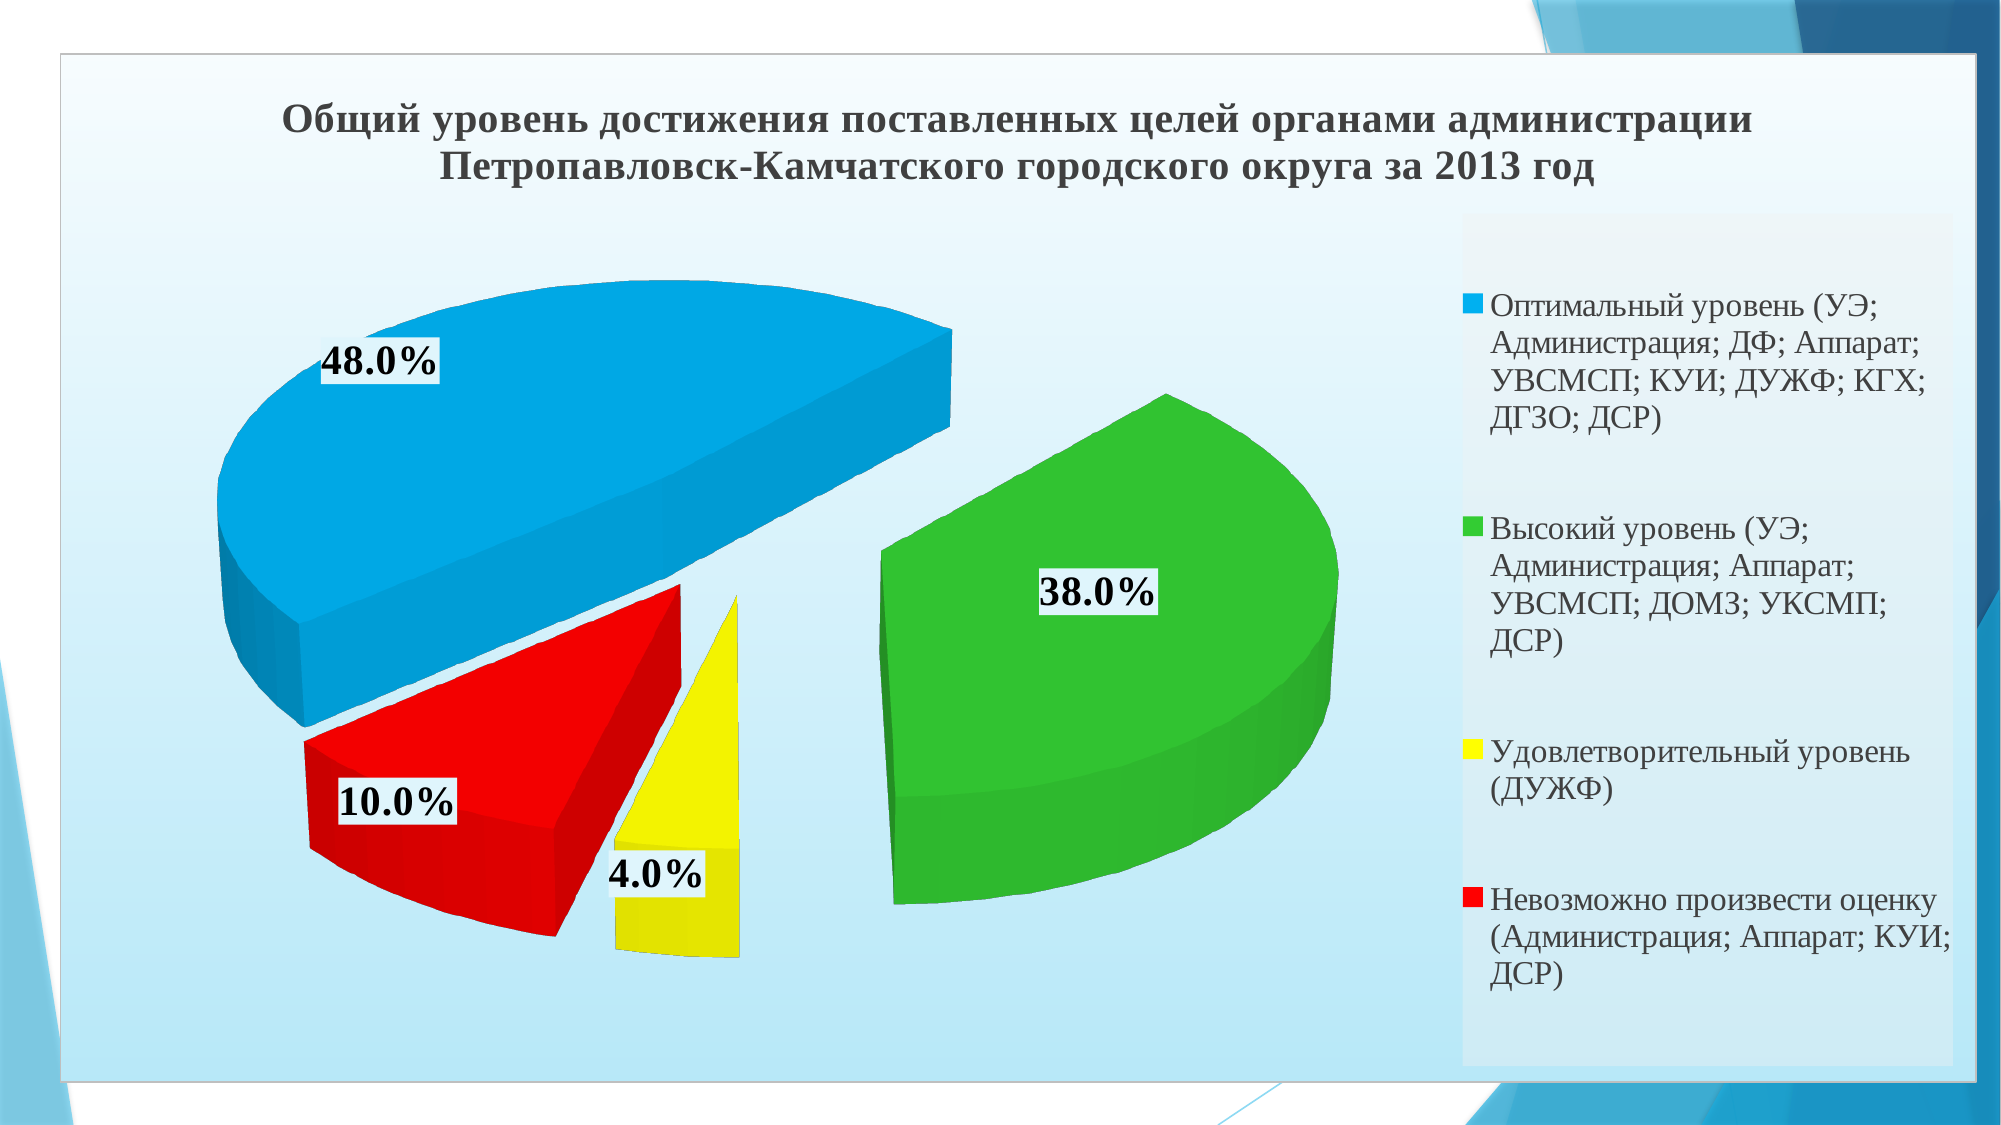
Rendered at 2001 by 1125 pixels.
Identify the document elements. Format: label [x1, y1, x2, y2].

chart [59, 52, 1978, 1084]
